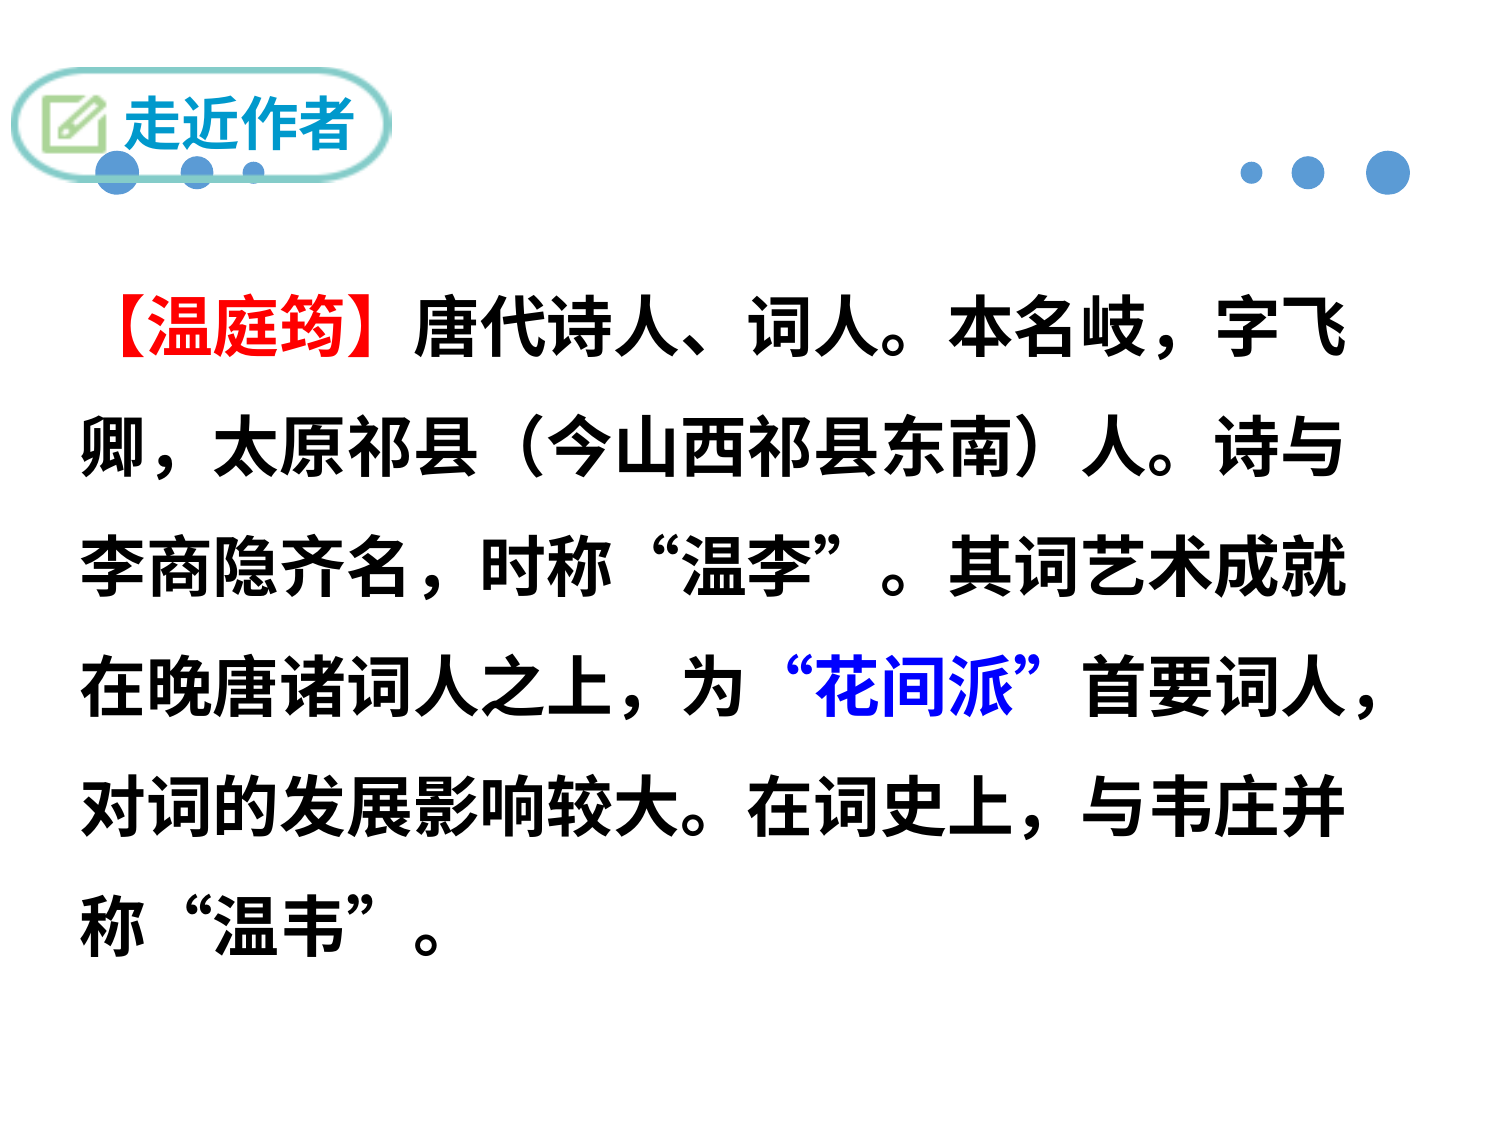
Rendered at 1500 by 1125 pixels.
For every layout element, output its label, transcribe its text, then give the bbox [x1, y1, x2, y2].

text_box 【温庭筠】唐代诗人、词人。本名岐，字飞卿，太原祁县（今山西祁县东南）人。诗与李商隐齐名，时称“温李”。其词艺术成就在晚唐诸词人之上，为“花间派”首要词人，对词的发展影响较大。在词史上，与韦庄并称“温韦”。 [64, 237, 1403, 972]
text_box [11, 67, 392, 183]
